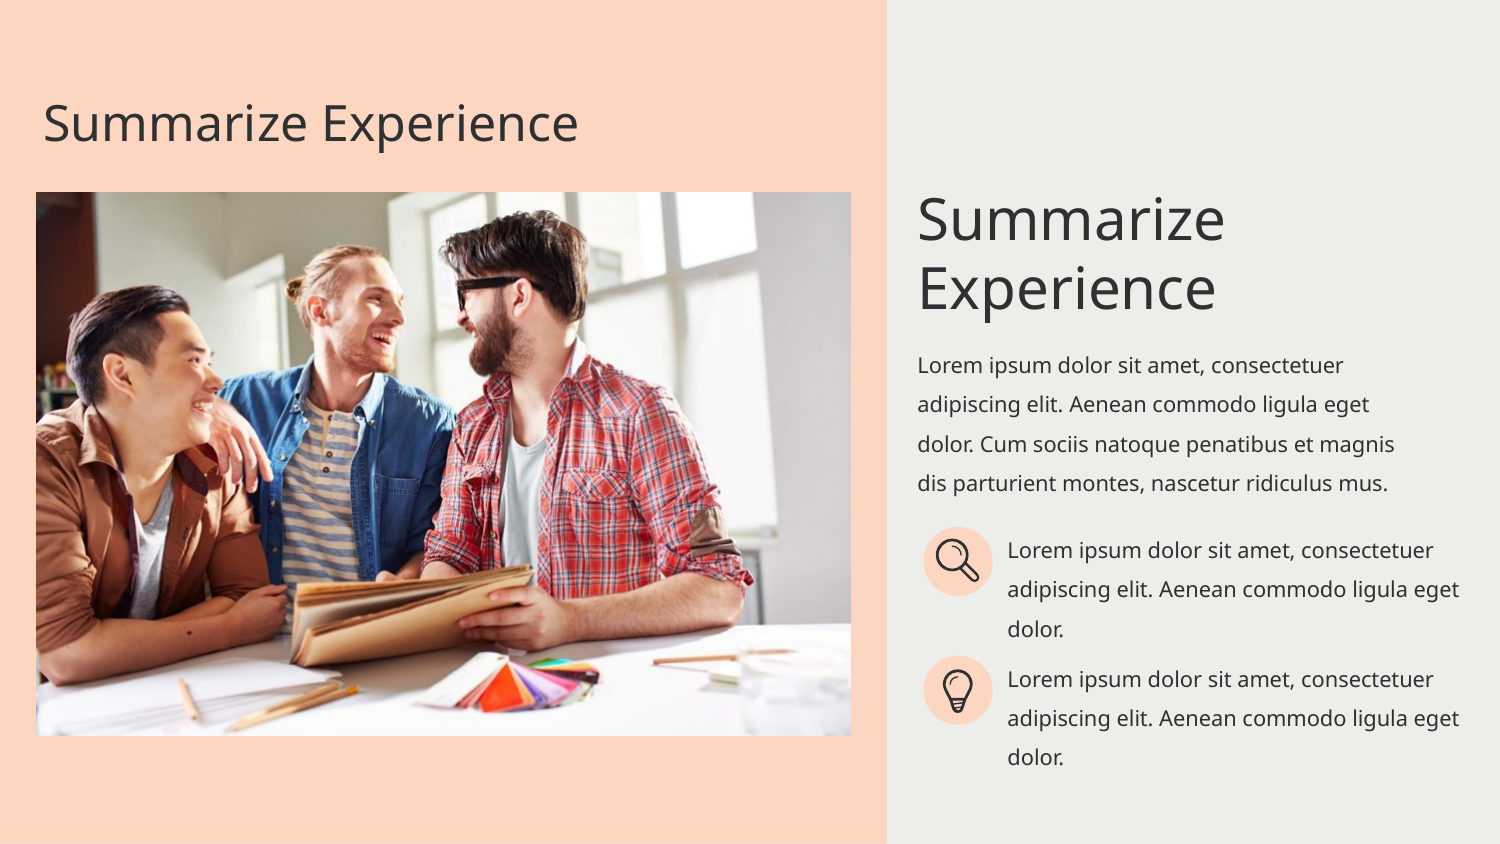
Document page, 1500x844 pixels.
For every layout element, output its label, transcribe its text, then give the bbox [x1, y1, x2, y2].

text_box Summarize Experience [28, 83, 596, 159]
text_box Lorem ipsum dolor sit amet, consectetuer adipiscing elit. Aenean commodo ligula eget dolor. Cum sociis natoque penatibus et magnis dis parturient montes, nascetur ridiculus mus. [902, 331, 1443, 504]
text_box Summarize Experience [902, 174, 1257, 329]
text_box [935, 538, 980, 583]
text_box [942, 669, 973, 714]
text_box Lorem ipsum dolor sit amet, consectetuer adipiscing elit. Aenean commodo ligula eget dolor. [992, 516, 1500, 644]
picture [36, 192, 851, 736]
text_box Lorem ipsum dolor sit amet, consectetuer adipiscing elit. Aenean commodo ligula eget dolor. [992, 644, 1500, 778]
text_box [922, 654, 992, 726]
text_box [0, 0, 888, 844]
text_box [922, 525, 992, 598]
